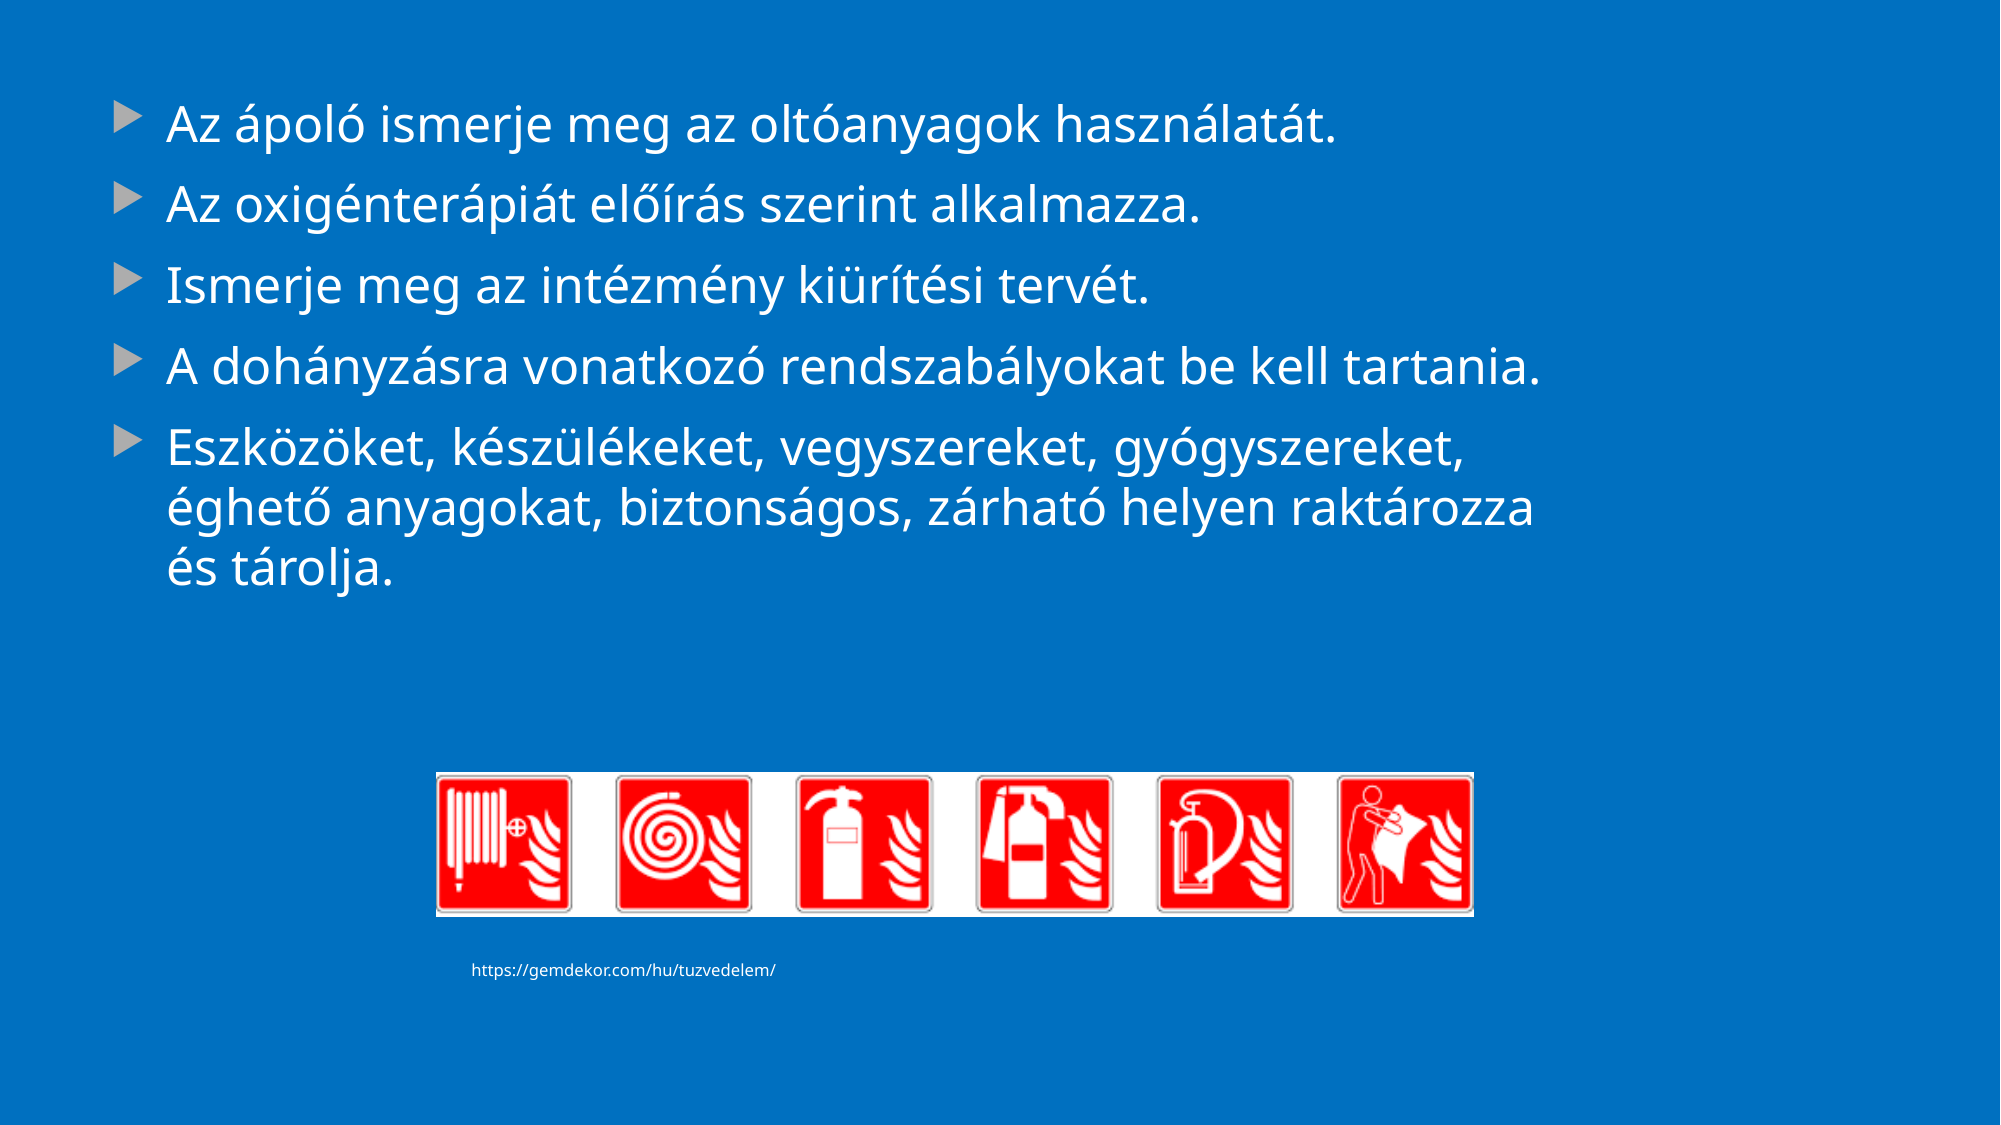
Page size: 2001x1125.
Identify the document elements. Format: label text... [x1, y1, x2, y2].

list Az ápoló ismerje meg az oltóanyagok használatát. Az oxigénterápiát előírás szerint alkalmazza. Ismerje meg az intézmény kiürítési tervét. A dohányzásra vonatkozó rendszabályokat be kell tartania. Eszközöket, készülékeket, vegyszereket, gyógyszereket, éghető anyagokat, biztonságos, zárható helyen raktározza és tárolja. [94, 84, 1563, 773]
text_box https://gemdekor.com/hu/tuzvedelem/ [456, 952, 980, 988]
picture [436, 772, 1474, 917]
